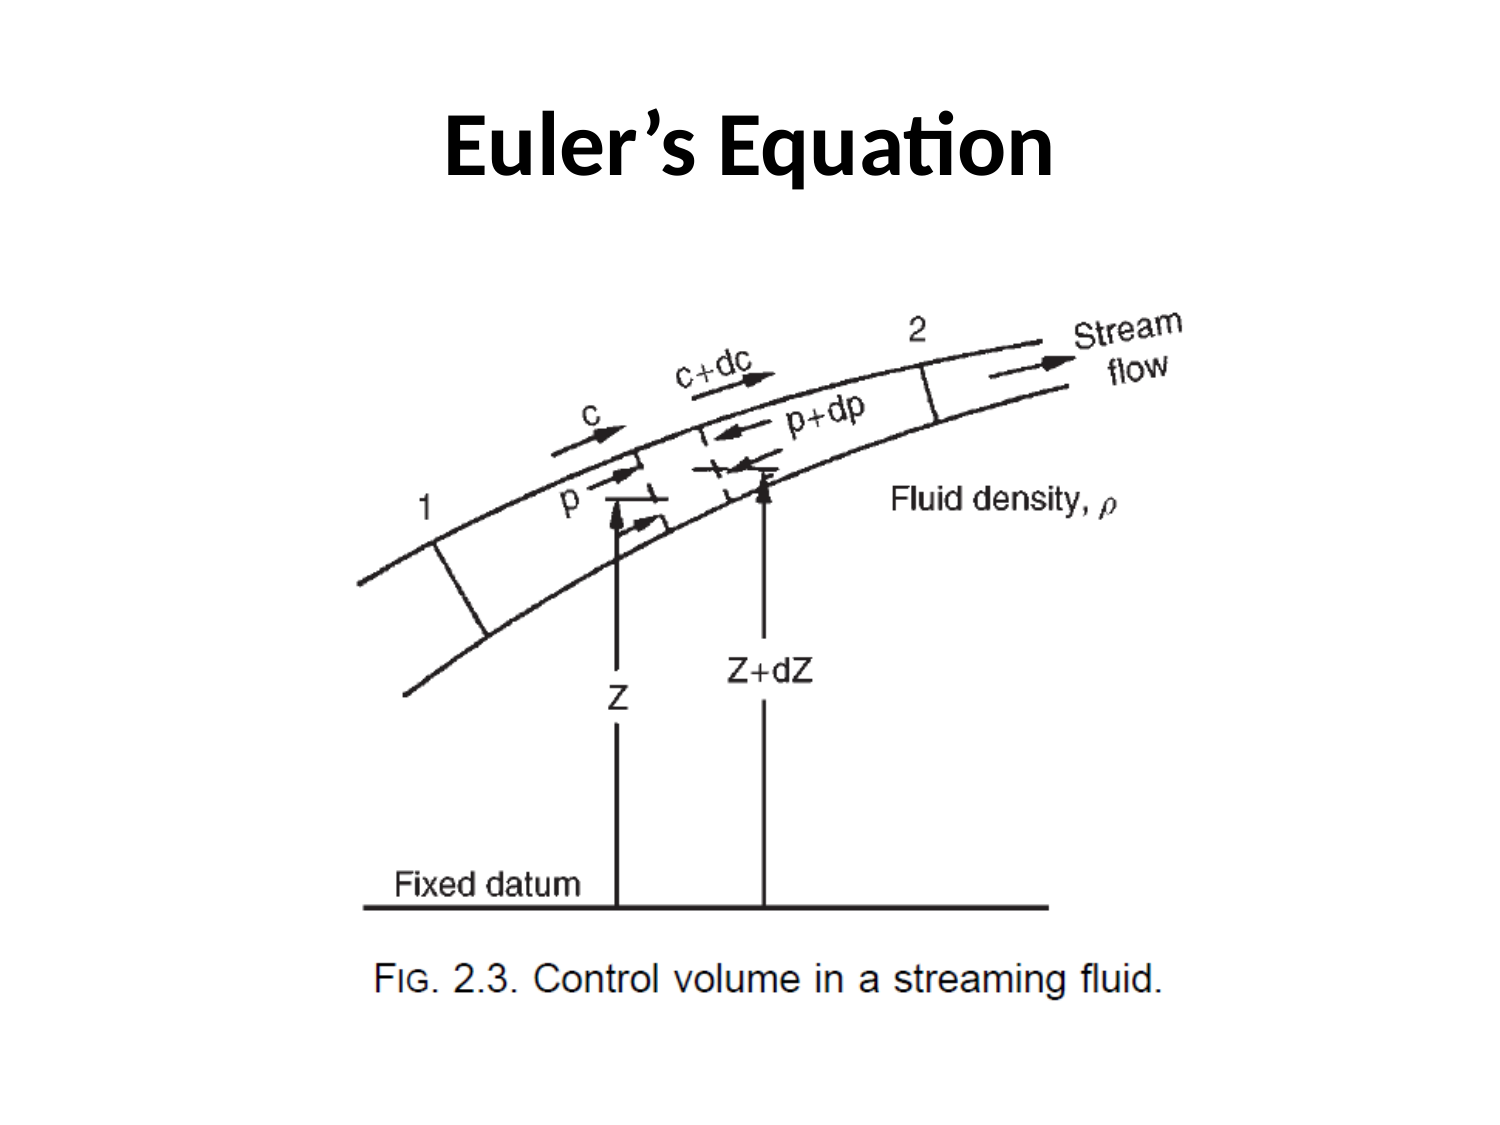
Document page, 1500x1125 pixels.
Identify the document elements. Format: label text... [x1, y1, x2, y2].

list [171, 262, 1329, 1006]
title Euler’s Equation [75, 45, 1425, 233]
